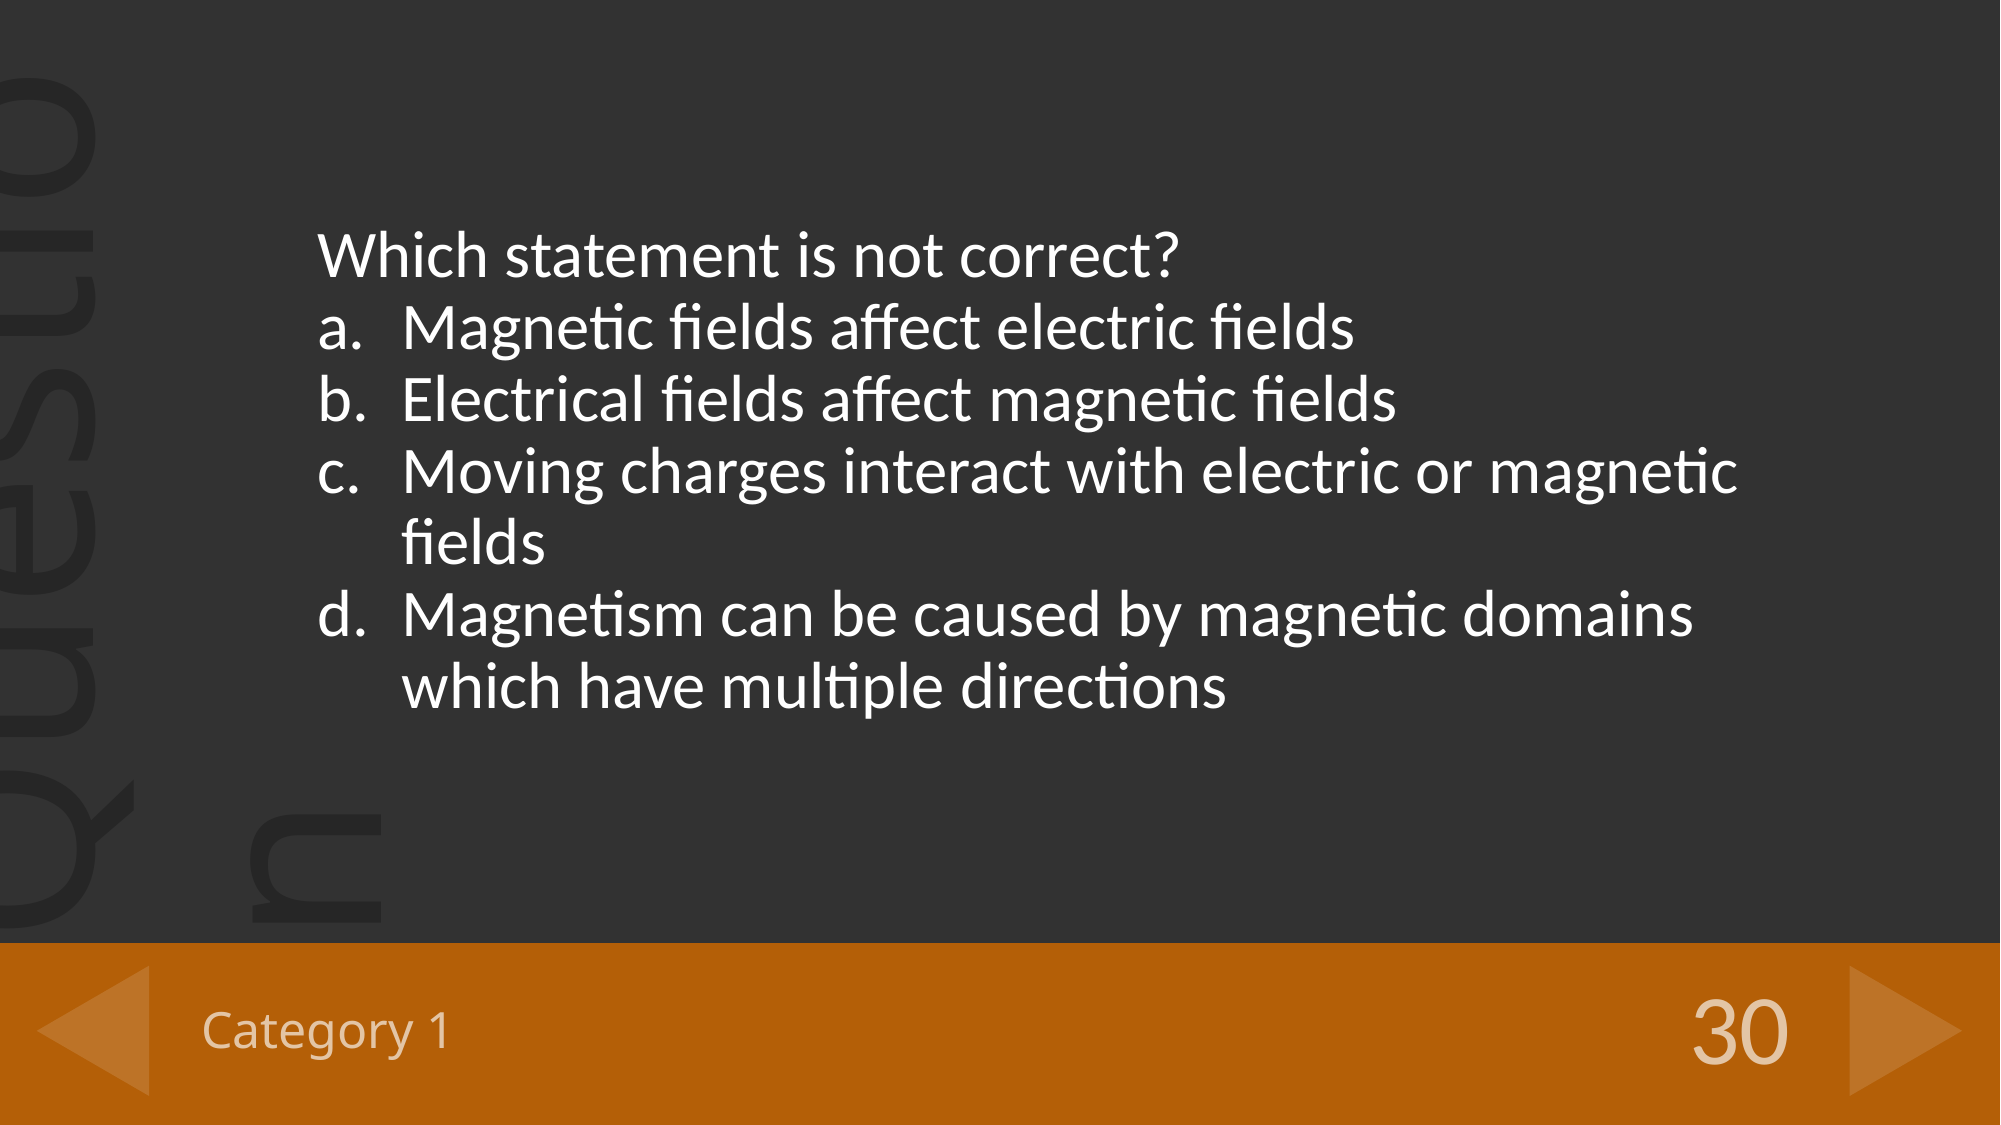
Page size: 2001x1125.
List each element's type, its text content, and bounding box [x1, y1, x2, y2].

title Category 1 [185, 967, 1494, 1097]
list Which statement is not correct? Magnetic fields affect electric fields Electrical fields affect magnetic fields Moving charges interact with electric or magnetic fields Magnetism can be caused by magnetic domains which have multiple directions [302, 307, 1760, 636]
list 30 [1494, 967, 1806, 1097]
